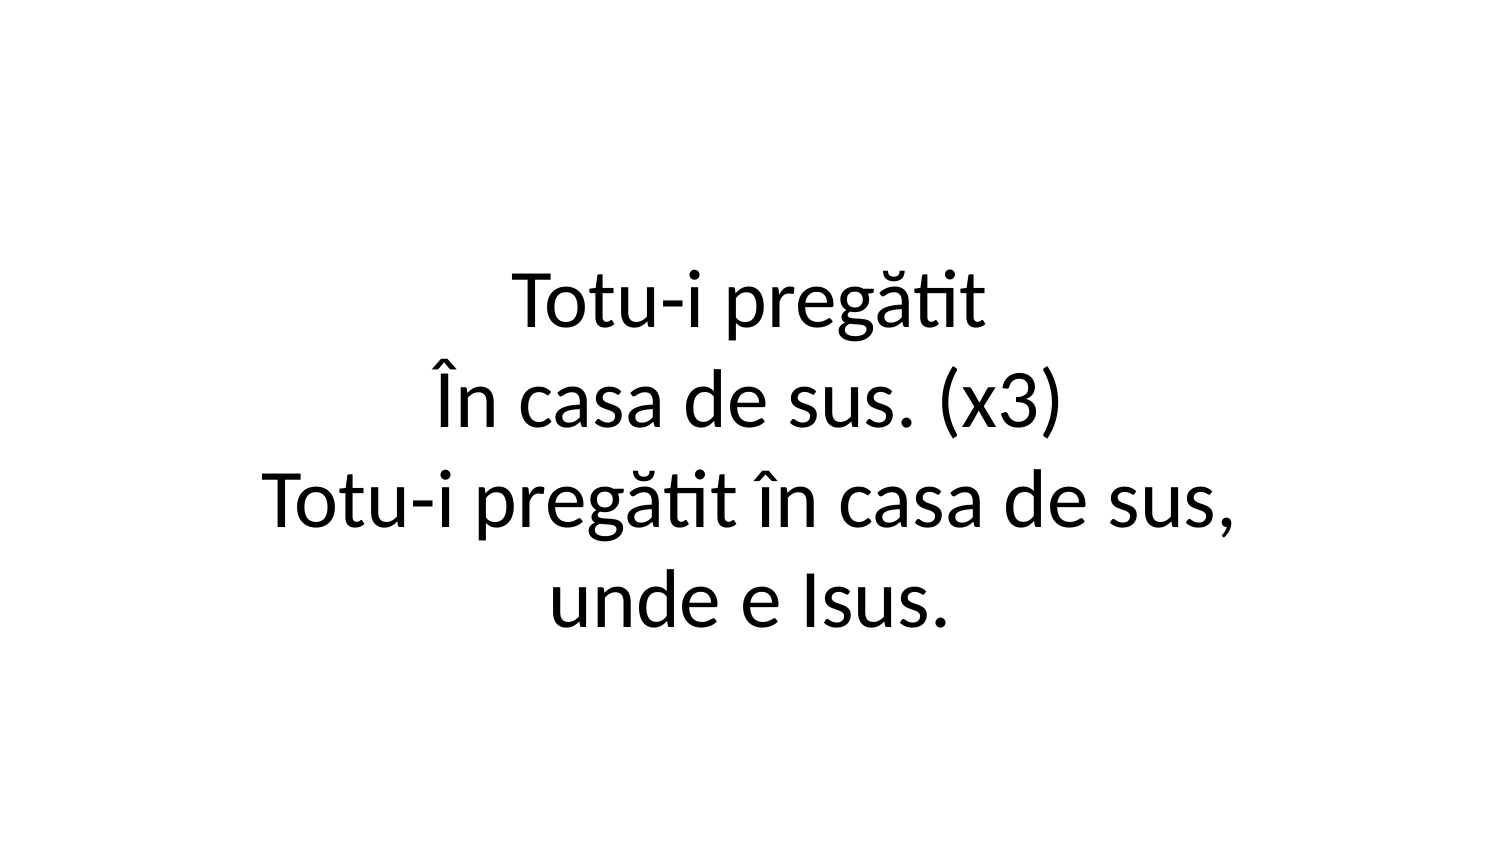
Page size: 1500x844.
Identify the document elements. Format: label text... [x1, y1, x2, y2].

text_box Totu-i pregătit În casa de sus. (x3) Totu-i pregătit în casa de sus, unde e Isus. [246, 192, 1253, 652]
